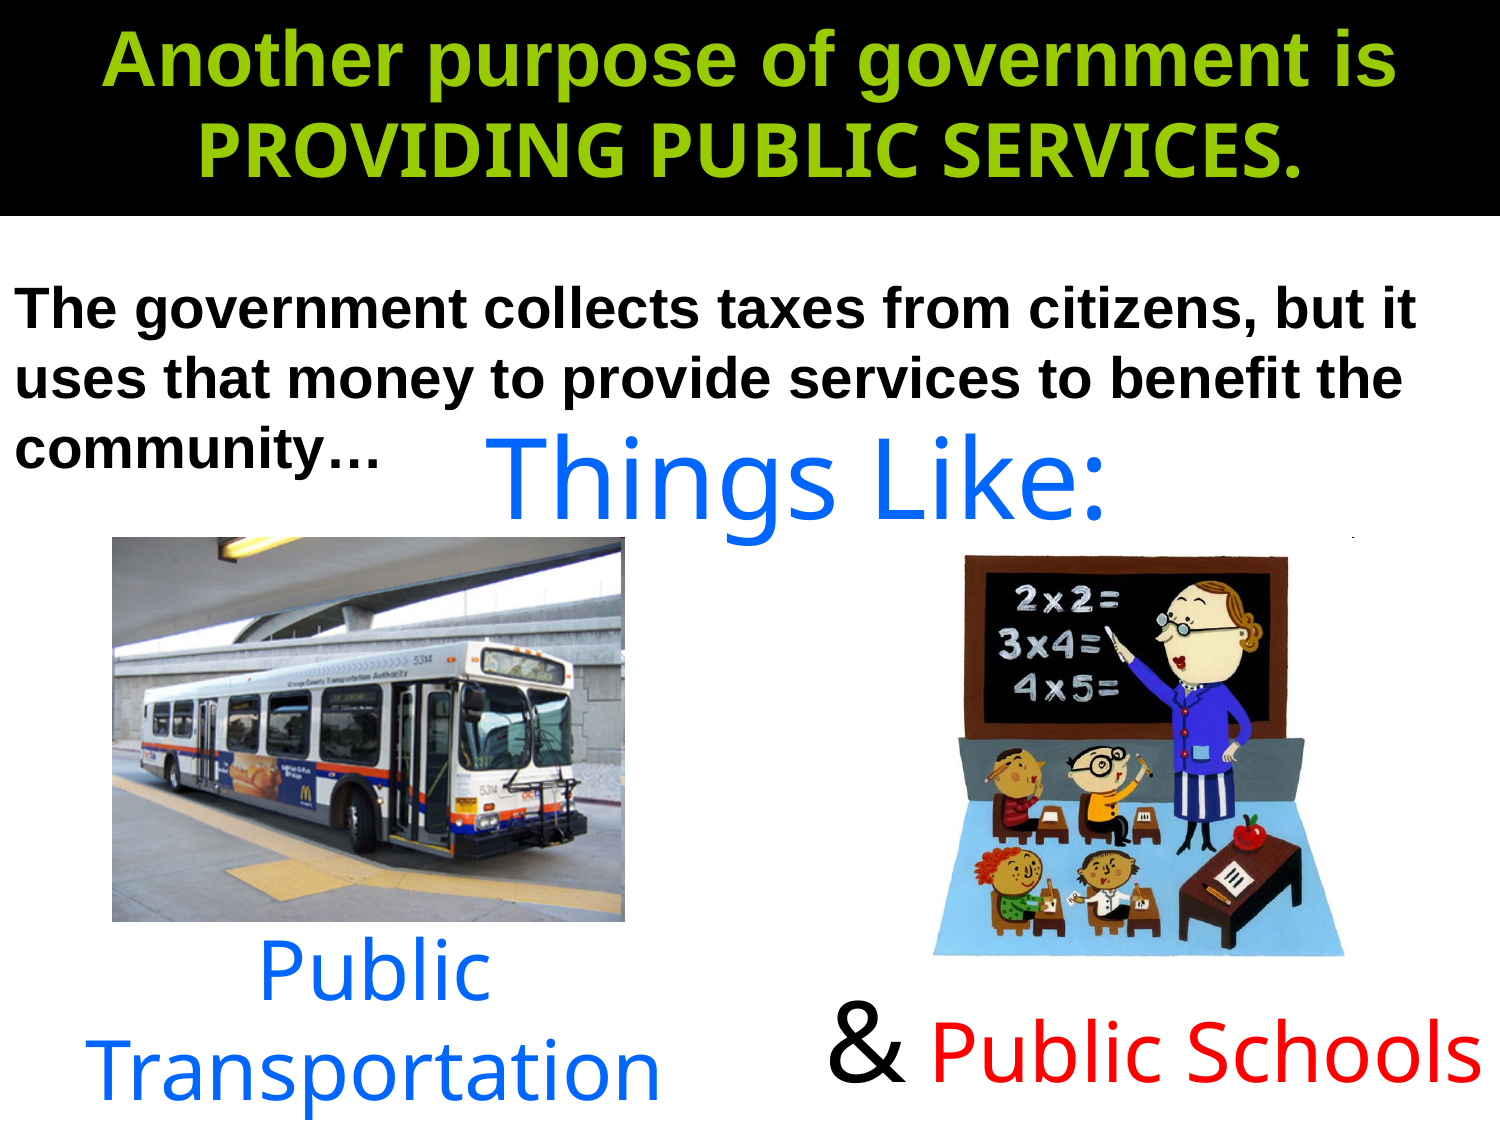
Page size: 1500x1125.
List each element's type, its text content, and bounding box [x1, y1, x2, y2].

text_box Things Like: [399, 399, 1125, 550]
text_box Another purpose of government is PROVIDING PUBLIC SERVICES. [0, 0, 1500, 200]
text_box Public Transportation [0, 909, 750, 1125]
text_box & Public Schools [699, 962, 1500, 1113]
picture [924, 537, 1355, 976]
picture [112, 537, 626, 923]
text_box The government collects taxes from citizens, but it uses that money to provide services to benefit the community… [0, 262, 1500, 488]
